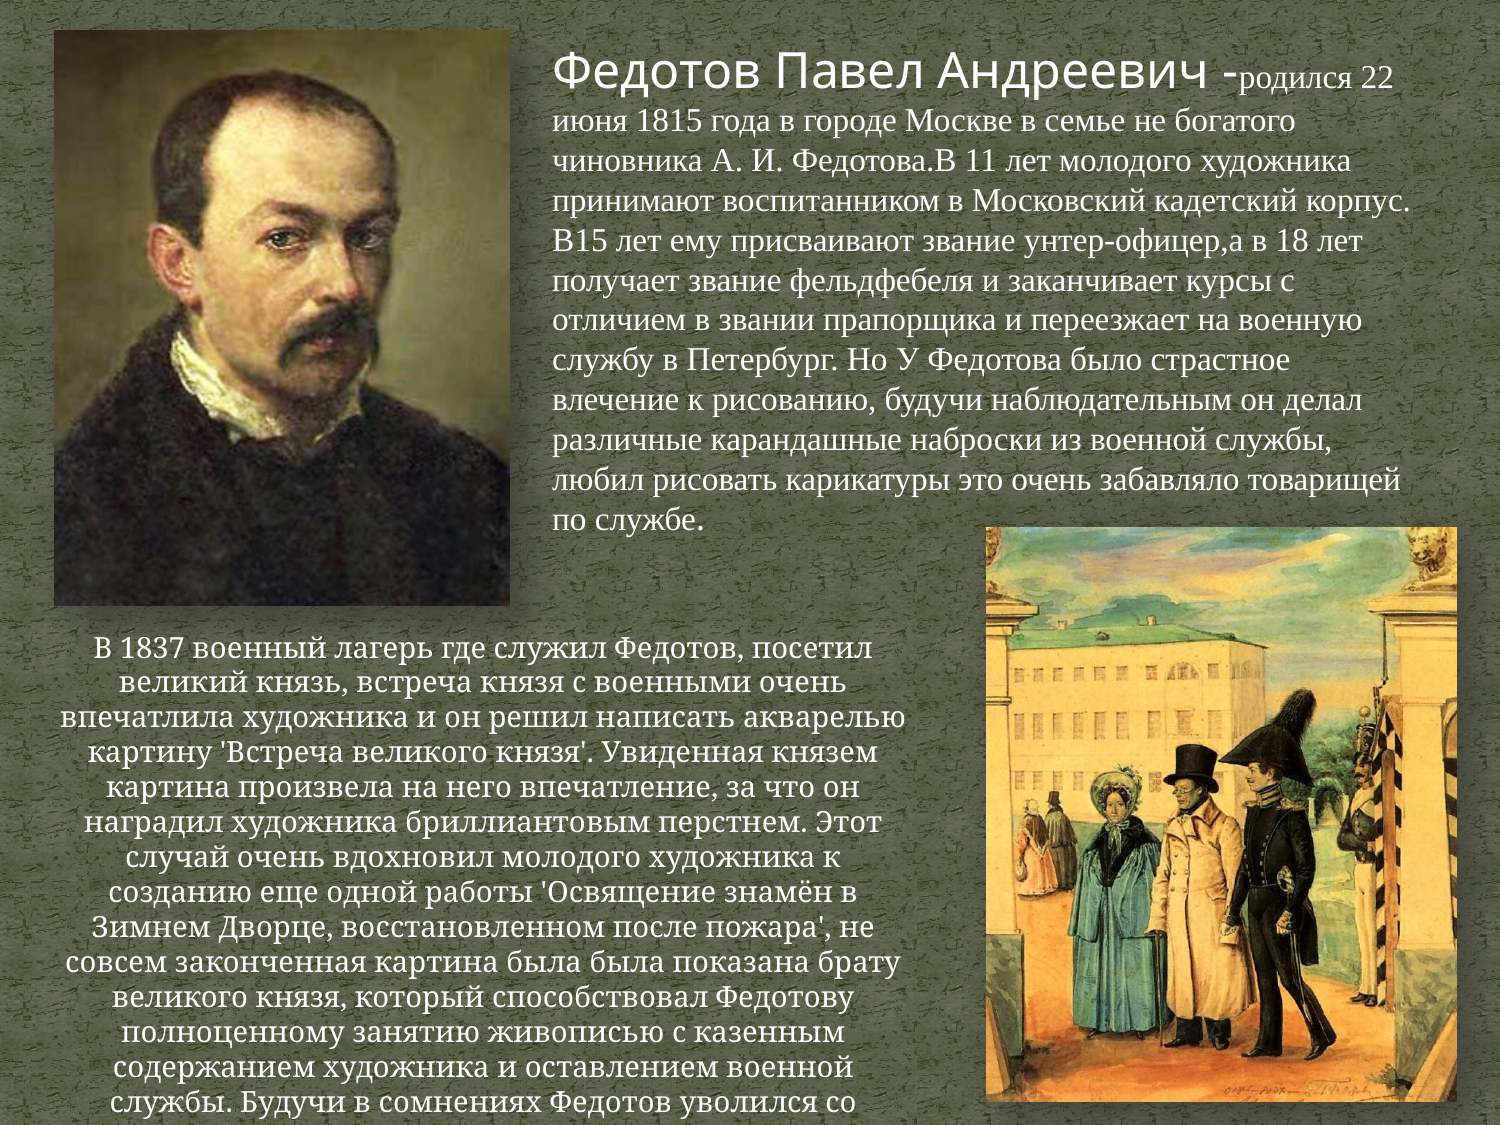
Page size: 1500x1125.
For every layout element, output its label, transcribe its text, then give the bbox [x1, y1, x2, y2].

picture [986, 527, 1457, 1102]
picture [54, 30, 510, 606]
list Федотов Павел Андреевич -родился 22 июня 1815 года в городе Москве в семье не богатого чиновника А. И. Федотова.В 11 лет молодого художника принимают воспитанником в Московский кадетский корпус. В15 лет ему присваивают звание унтер-офицер,а в 18 лет получает звание фельдфебеля и заканчивает курсы с отличием в звании прапорщика и переезжает на военную службу в Петербург. Но У Федотова было страстное влечение к рисованию, будучи наблюдательным он делал различные карандашные наброски из военной службы, любил рисовать карикатуры это очень забавляло товарищей по службе. [542, 30, 1436, 606]
text_box В 1837 военный лагерь где служил Федотов, посетил великий князь, встреча князя с военными очень впечатлила художника и он решил написать акварелью картину 'Встреча великого князя'. Увиденная князем картина произвела на него впечатление, за что он наградил художника бриллиантовым перстнем. Этот случай очень вдохновил молодого художника к созданию еще одной работы 'Освящение знамён в Зимнем Дворце, восстановленном после пожара', не совсем законченная картина была была показана брату великого князя, который способствовал Федотову полноценному занятию живописью с казенным содержанием художника и оставлением военной службы. Будучи в сомнениях Федотов уволился со службы в звании капитана только в 1844 году. [41, 621, 926, 1125]
